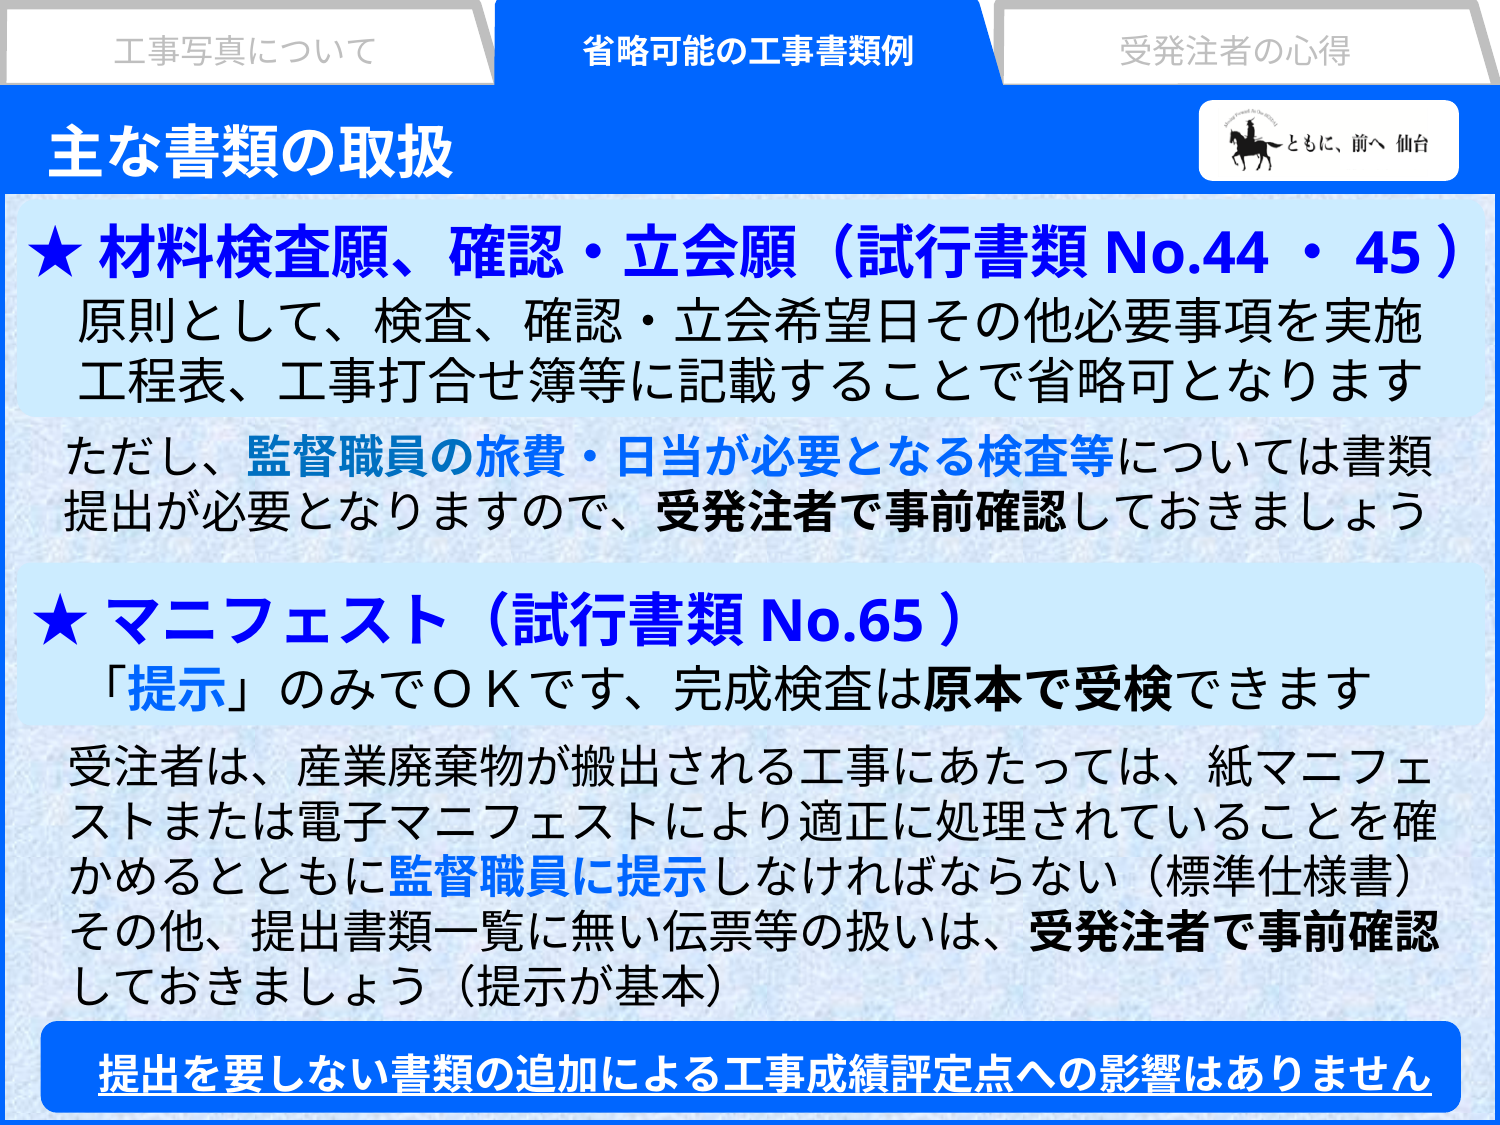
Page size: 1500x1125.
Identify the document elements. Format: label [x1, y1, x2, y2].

text_box [0, 3, 1500, 1125]
